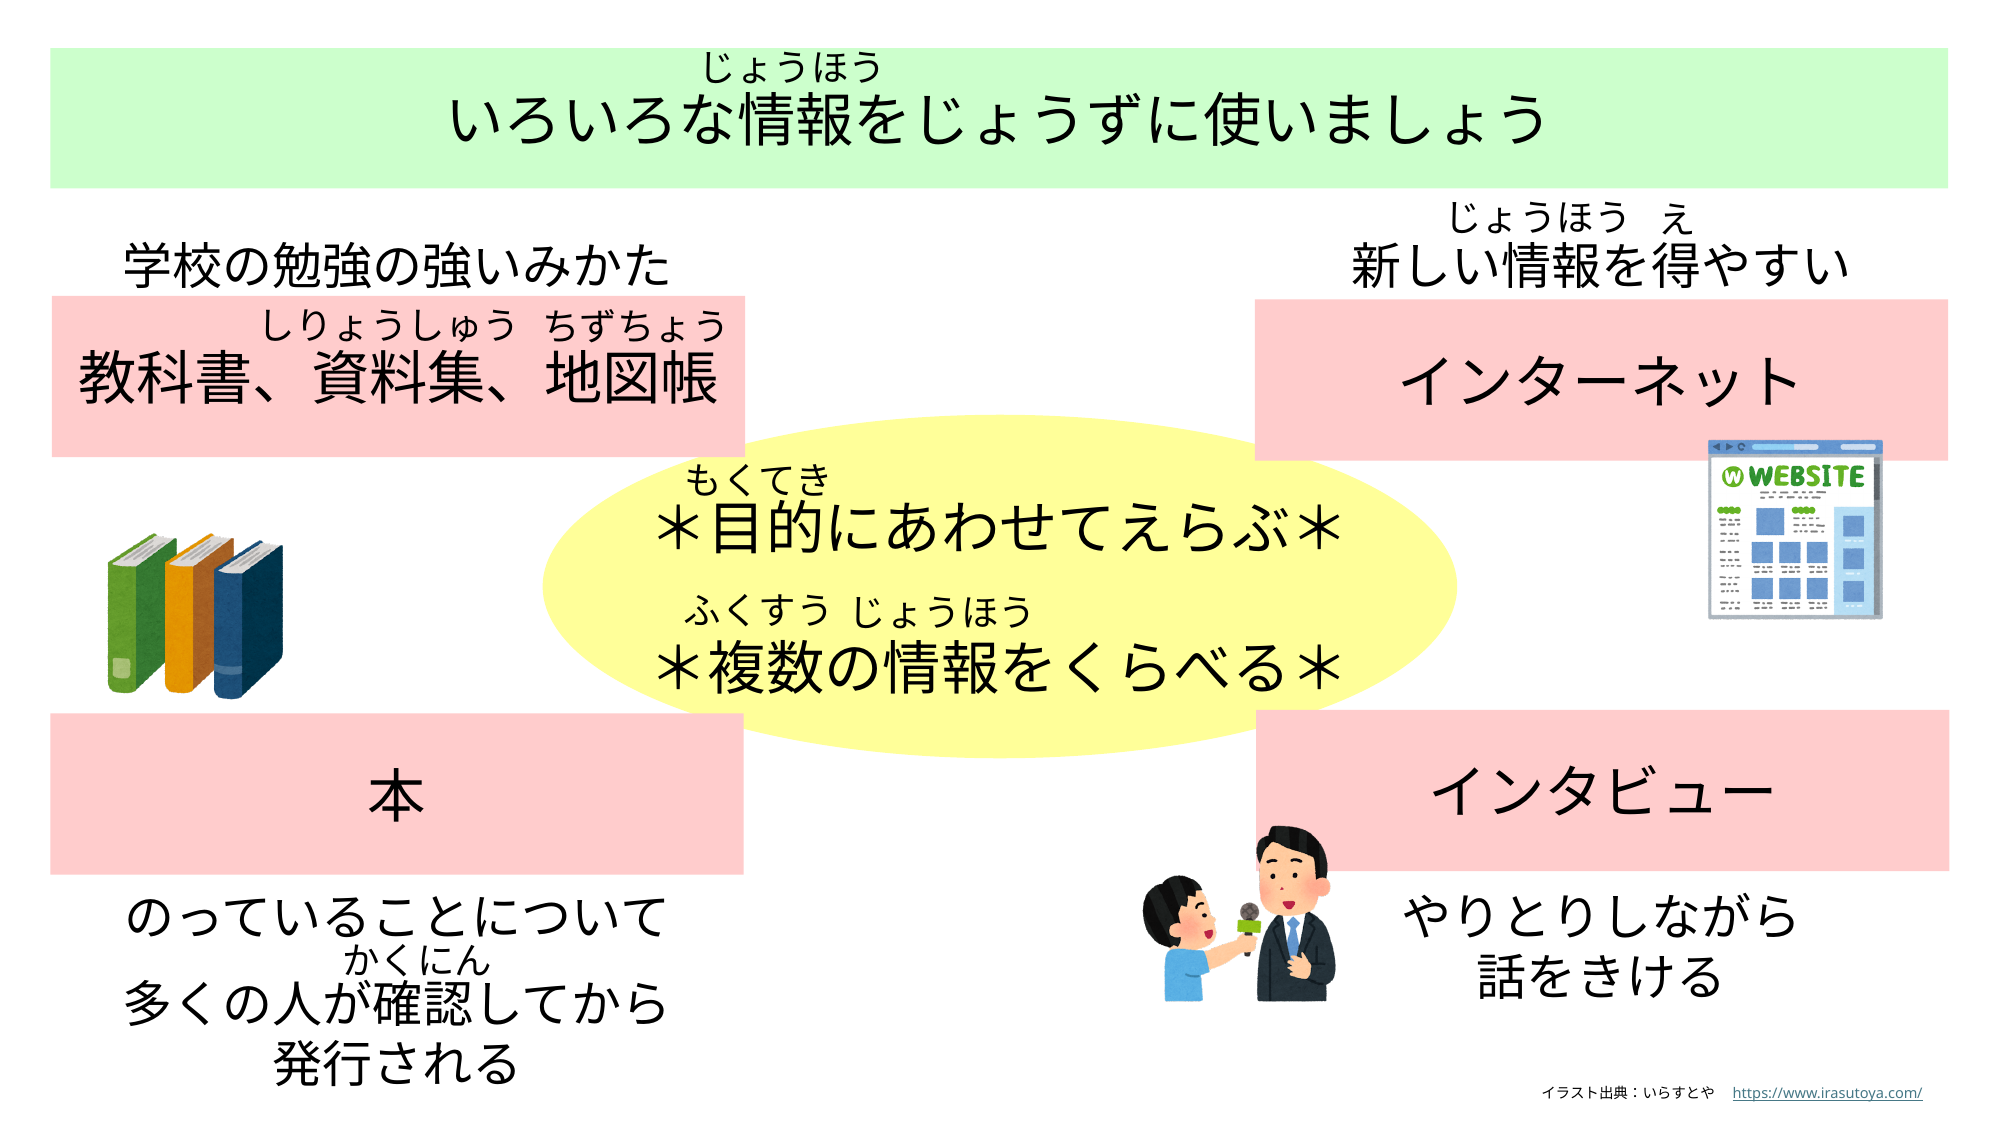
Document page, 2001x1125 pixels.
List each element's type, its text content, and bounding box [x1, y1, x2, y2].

text_box じょうほう [1427, 186, 1649, 248]
picture [1138, 812, 1343, 1024]
text_box じょうほう [681, 35, 904, 97]
text_box インタビュー [1255, 708, 1951, 873]
text_box ＊目的にあわせてえらぶ＊ ＊複数の情報をくらべる＊ [632, 483, 1367, 710]
text_box 教科書、資料集、地図帳 [50, 294, 747, 459]
text_box かくにん [305, 929, 528, 990]
text_box [541, 498, 632, 691]
text_box いろいろな情報をじょうずに使いましょう [49, 46, 1950, 190]
text_box もくてき [604, 449, 914, 511]
text_box やりとりしながら 話をきける [1343, 871, 1927, 1019]
text_box 本 [49, 712, 745, 876]
picture [98, 529, 293, 706]
text_box 新しい情報を得やすい [1276, 190, 1927, 338]
text_box [747, 413, 1459, 691]
text_box のっていることについて 多くの人が確認してから 発行される [71, 883, 723, 1095]
text_box [677, 710, 1255, 760]
text_box ふくすう [647, 579, 870, 641]
text_box しりょうしゅう [234, 294, 544, 355]
text_box イラスト出典：いらすとや https://www.irasutoya.com/ [1526, 1076, 2000, 1112]
picture [1701, 433, 1889, 627]
text_box インターネット [1253, 298, 1950, 462]
text_box え [1631, 187, 1724, 249]
text_box 学校の勉強の強いみかた [71, 182, 723, 346]
text_box じょうほう [831, 581, 1054, 642]
text_box ちずちょう [525, 295, 747, 356]
